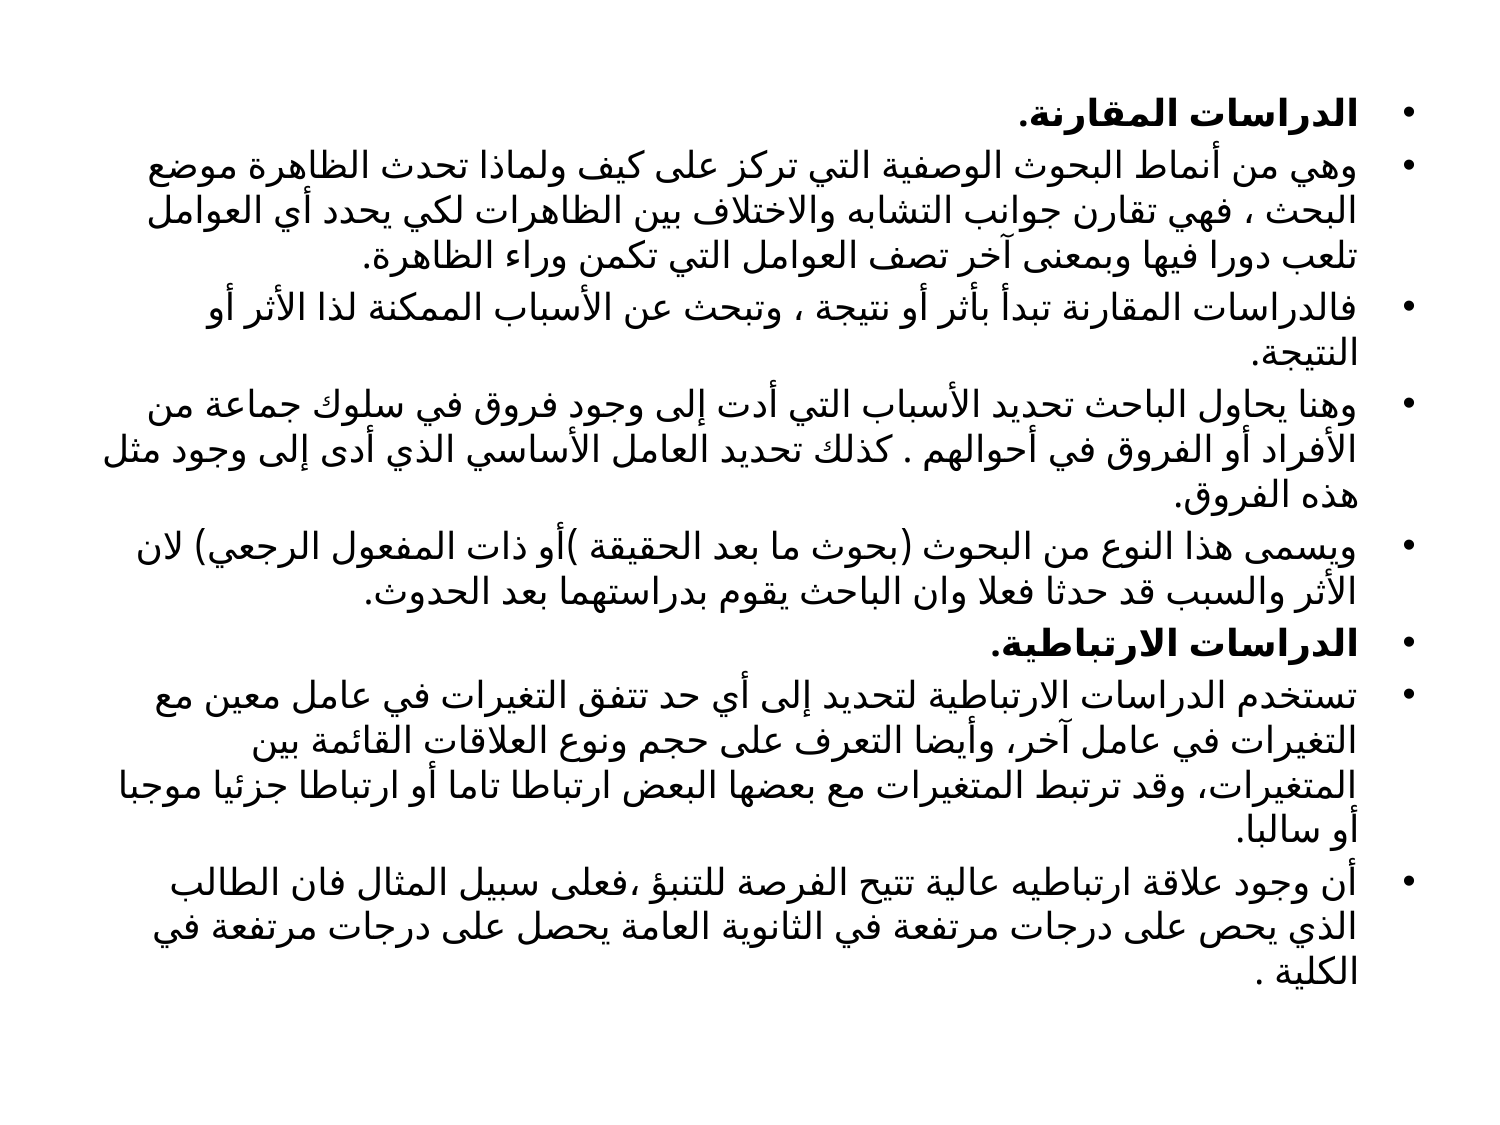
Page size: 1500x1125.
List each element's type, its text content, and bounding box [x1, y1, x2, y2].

list الدراسات المقارنة. وهي من أنماط البحوث الوصفية التي تركز على كيف ولماذا تحدث الظاهرة موضع البحث ، فهي تقارن جوانب التشابه والاختلاف بين الظاهرات لكي يحدد أي العوامل تلعب دورا فيها وبمعنى آخر تصف العوامل التي تكمن وراء الظاهرة. فالدراسات المقارنة تبدأ بأثر أو نتيجة ، وتبحث عن الأسباب الممكنة لذا الأثر أو النتيجة. وهنا يحاول الباحث تحديد الأسباب التي أدت إلى وجود فروق في سلوك جماعة من الأفراد أو الفروق في أحوالهم . كذلك تحديد العامل الأساسي الذي أدى إلى وجود مثل هذه الفروق. ويسمى هذا النوع من البحوث (بحوث ما بعد الحقيقة )أو ذات المفعول الرجعي) لان الأثر والسبب قد حدثا فعلا وان الباحث يقوم بدراستهما بعد الحدوث. الدراسات الارتباطية. تستخدم الدراسات الارتباطية لتحديد إلى أي حد تتفق التغيرات في عامل معين مع التغيرات في عامل آخر، وأيضا التعرف على حجم ونوع العلاقات القائمة بين المتغيرات، وقد ترتبط المتغيرات مع بعضها البعض ارتباطا تاما أو ارتباطا جزئيا موجبا أو سالبا. أن وجود علاقة ارتباطيه عالية تتيح الفرصة للتنبؤ ،فعلى سبيل المثال فان الطالب الذي يحص على درجات مرتفعة في الثانوية العامة يحصل على درجات مرتفعة في الكلية . [75, 82, 1425, 1005]
